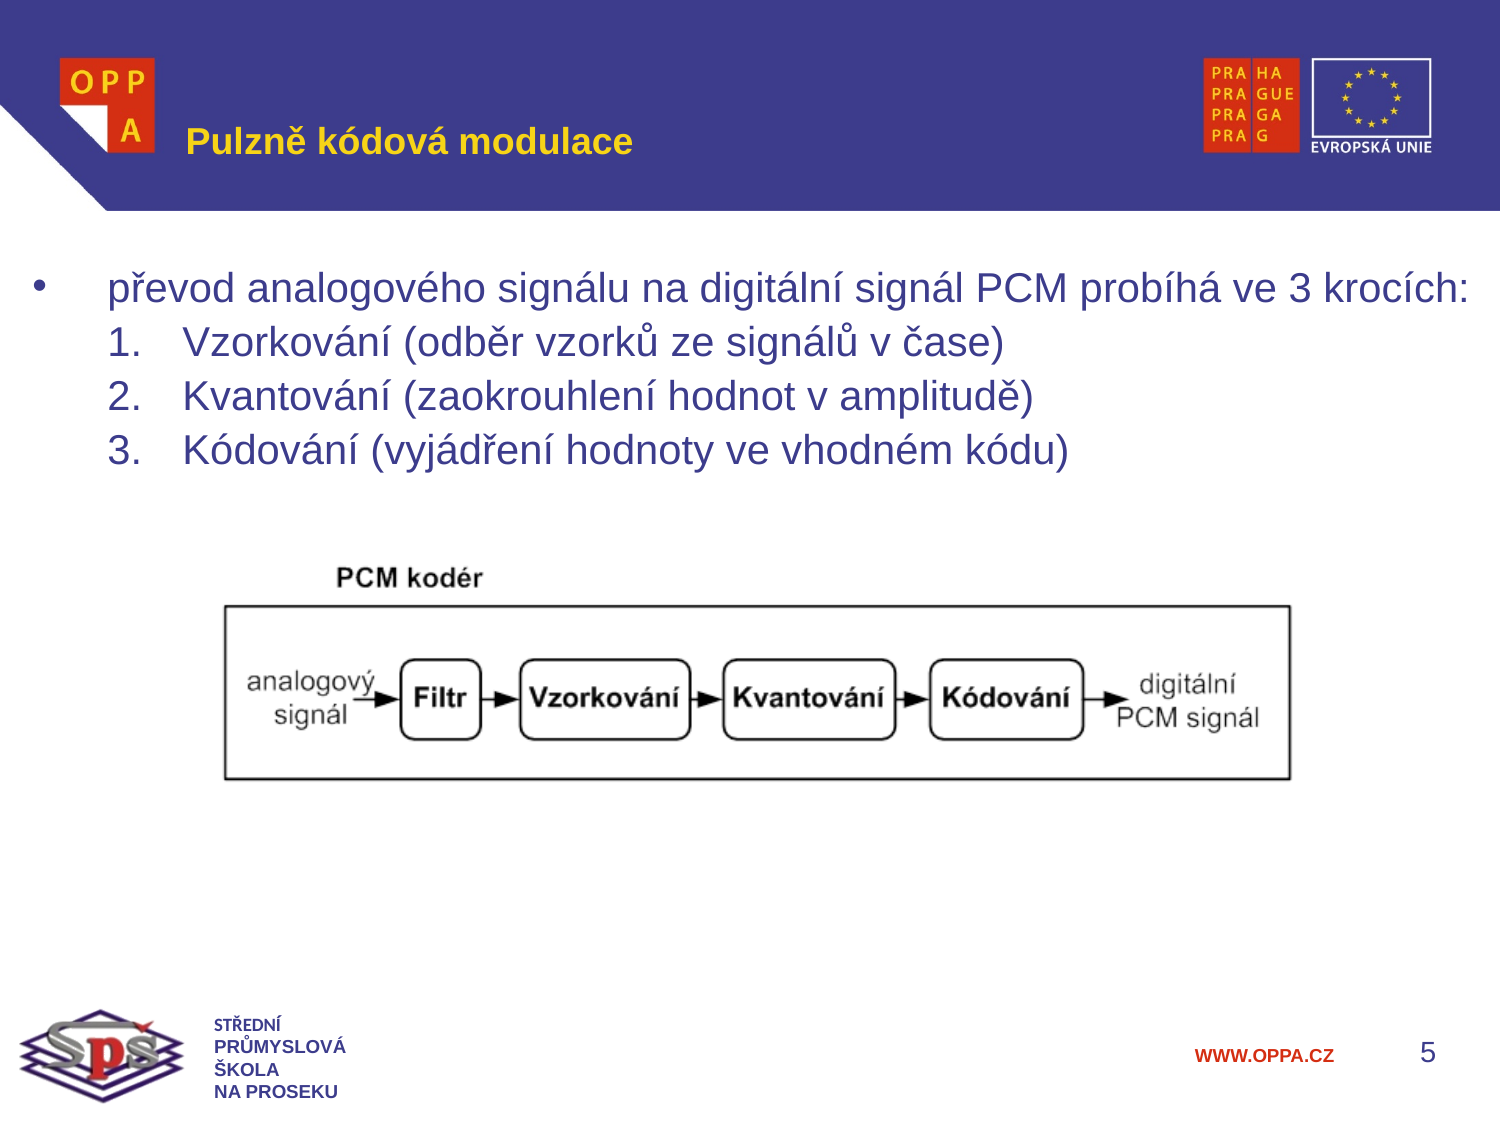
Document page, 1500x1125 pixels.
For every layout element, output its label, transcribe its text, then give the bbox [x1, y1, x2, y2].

picture [0, 0, 1500, 211]
text_box STŘEDNÍ PRŮMYSLOVÁ ŠKOLA NA PROSEKU [199, 1004, 509, 1110]
slide_number 5 [1339, 1015, 1437, 1069]
picture [19, 1001, 186, 1107]
title Pulzně kódová modulace [185, 38, 1179, 162]
picture [212, 551, 1297, 796]
text_box převod analogového signálu na digitální signál PCM probíhá ve 3 krocích: Vzorkování (odběr vzorků ze signálů v čase) Kvantování (zaokrouhlení hodnot v amplitudě) Kódování (vyjádření hodnoty ve vhodném kódu) [17, 253, 1500, 969]
